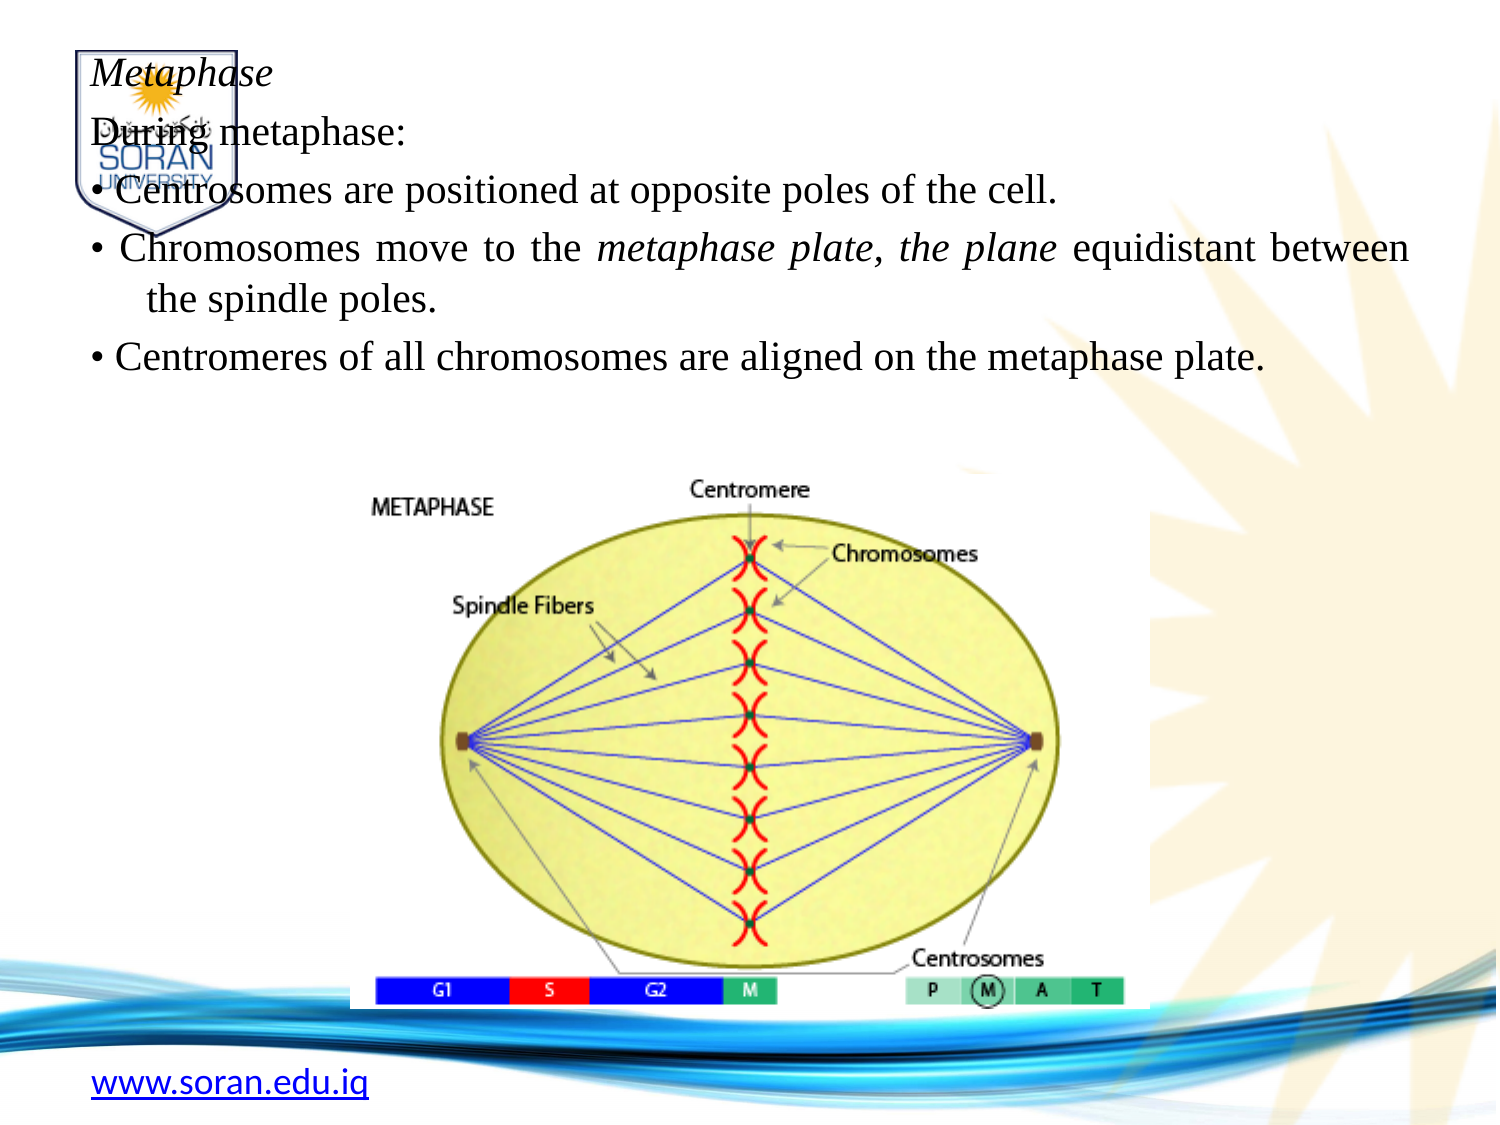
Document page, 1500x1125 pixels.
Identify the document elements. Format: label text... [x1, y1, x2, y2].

list Metaphase During metaphase: • Centrosomes are positioned at opposite poles of the cell. • Chromosomes move to the metaphase plate, the plane equidistant between the spindle poles. • Centromeres of all chromosomes are aligned on the metaphase plate. [75, 37, 1425, 1005]
picture [0, 99, 1500, 1125]
